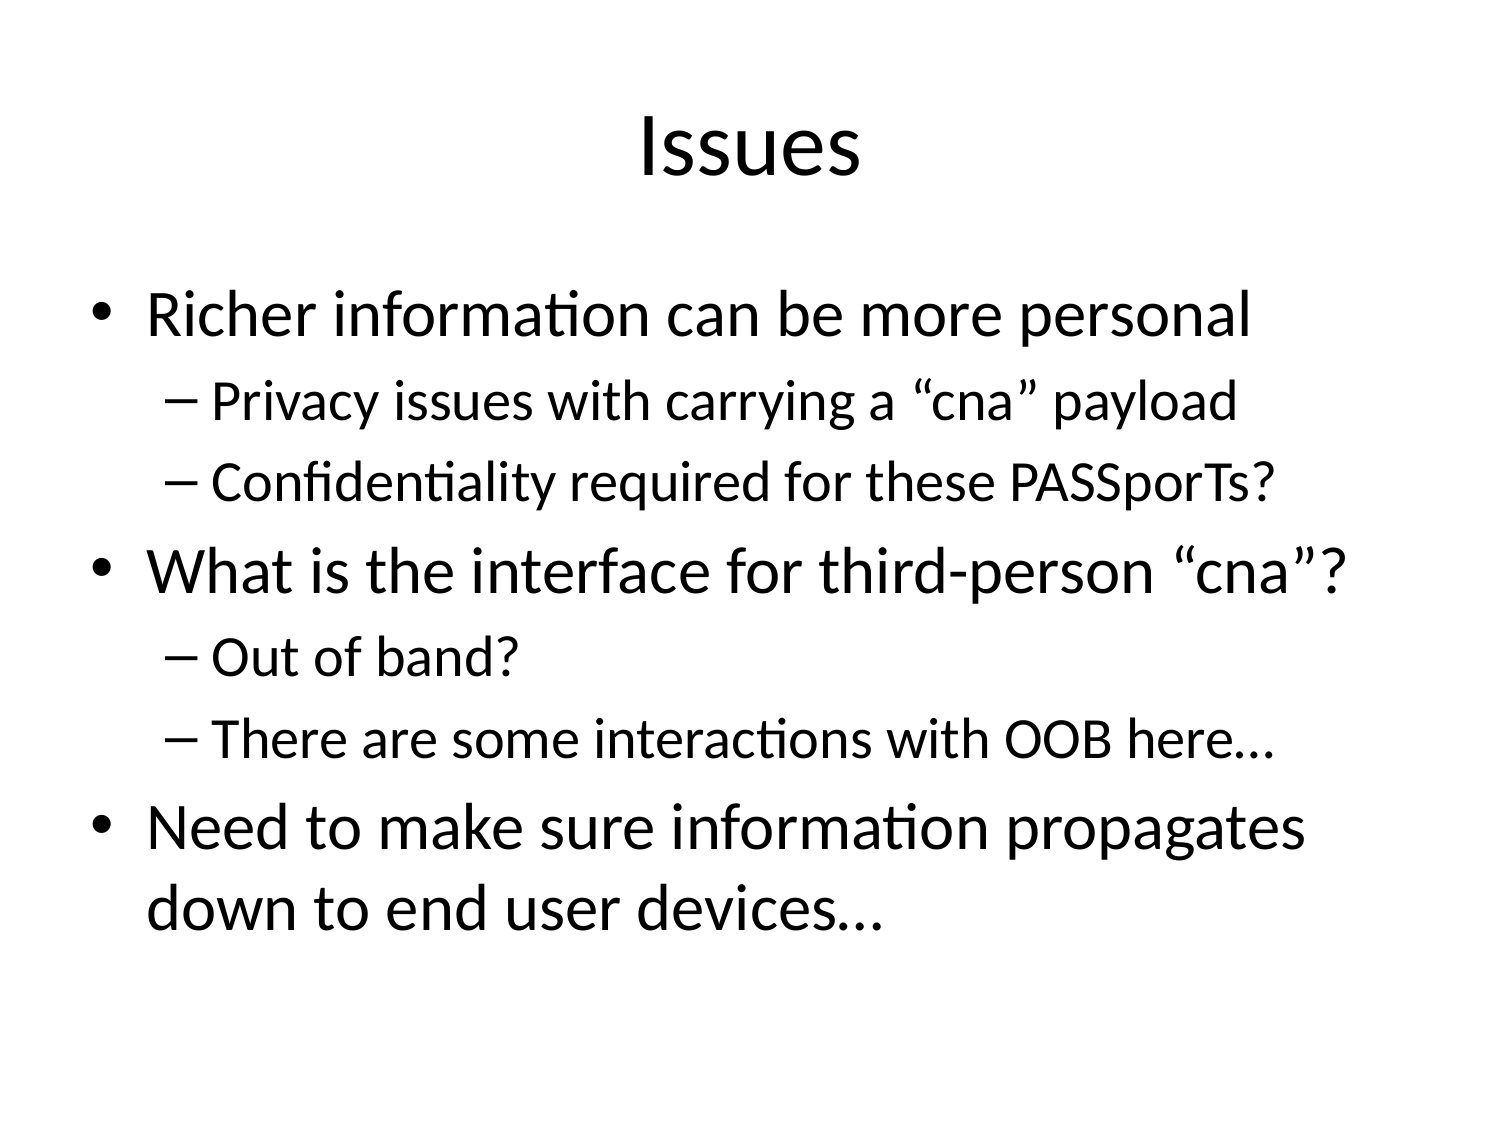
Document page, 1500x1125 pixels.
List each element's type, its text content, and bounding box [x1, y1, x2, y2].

list Richer information can be more personal Privacy issues with carrying a “cna” payload Confidentiality required for these PASSporTs? What is the interface for third-person “cna”? Out of band? There are some interactions with OOB here… Need to make sure information propagates down to end user devices… [75, 262, 1425, 1005]
title Issues [75, 45, 1425, 233]
